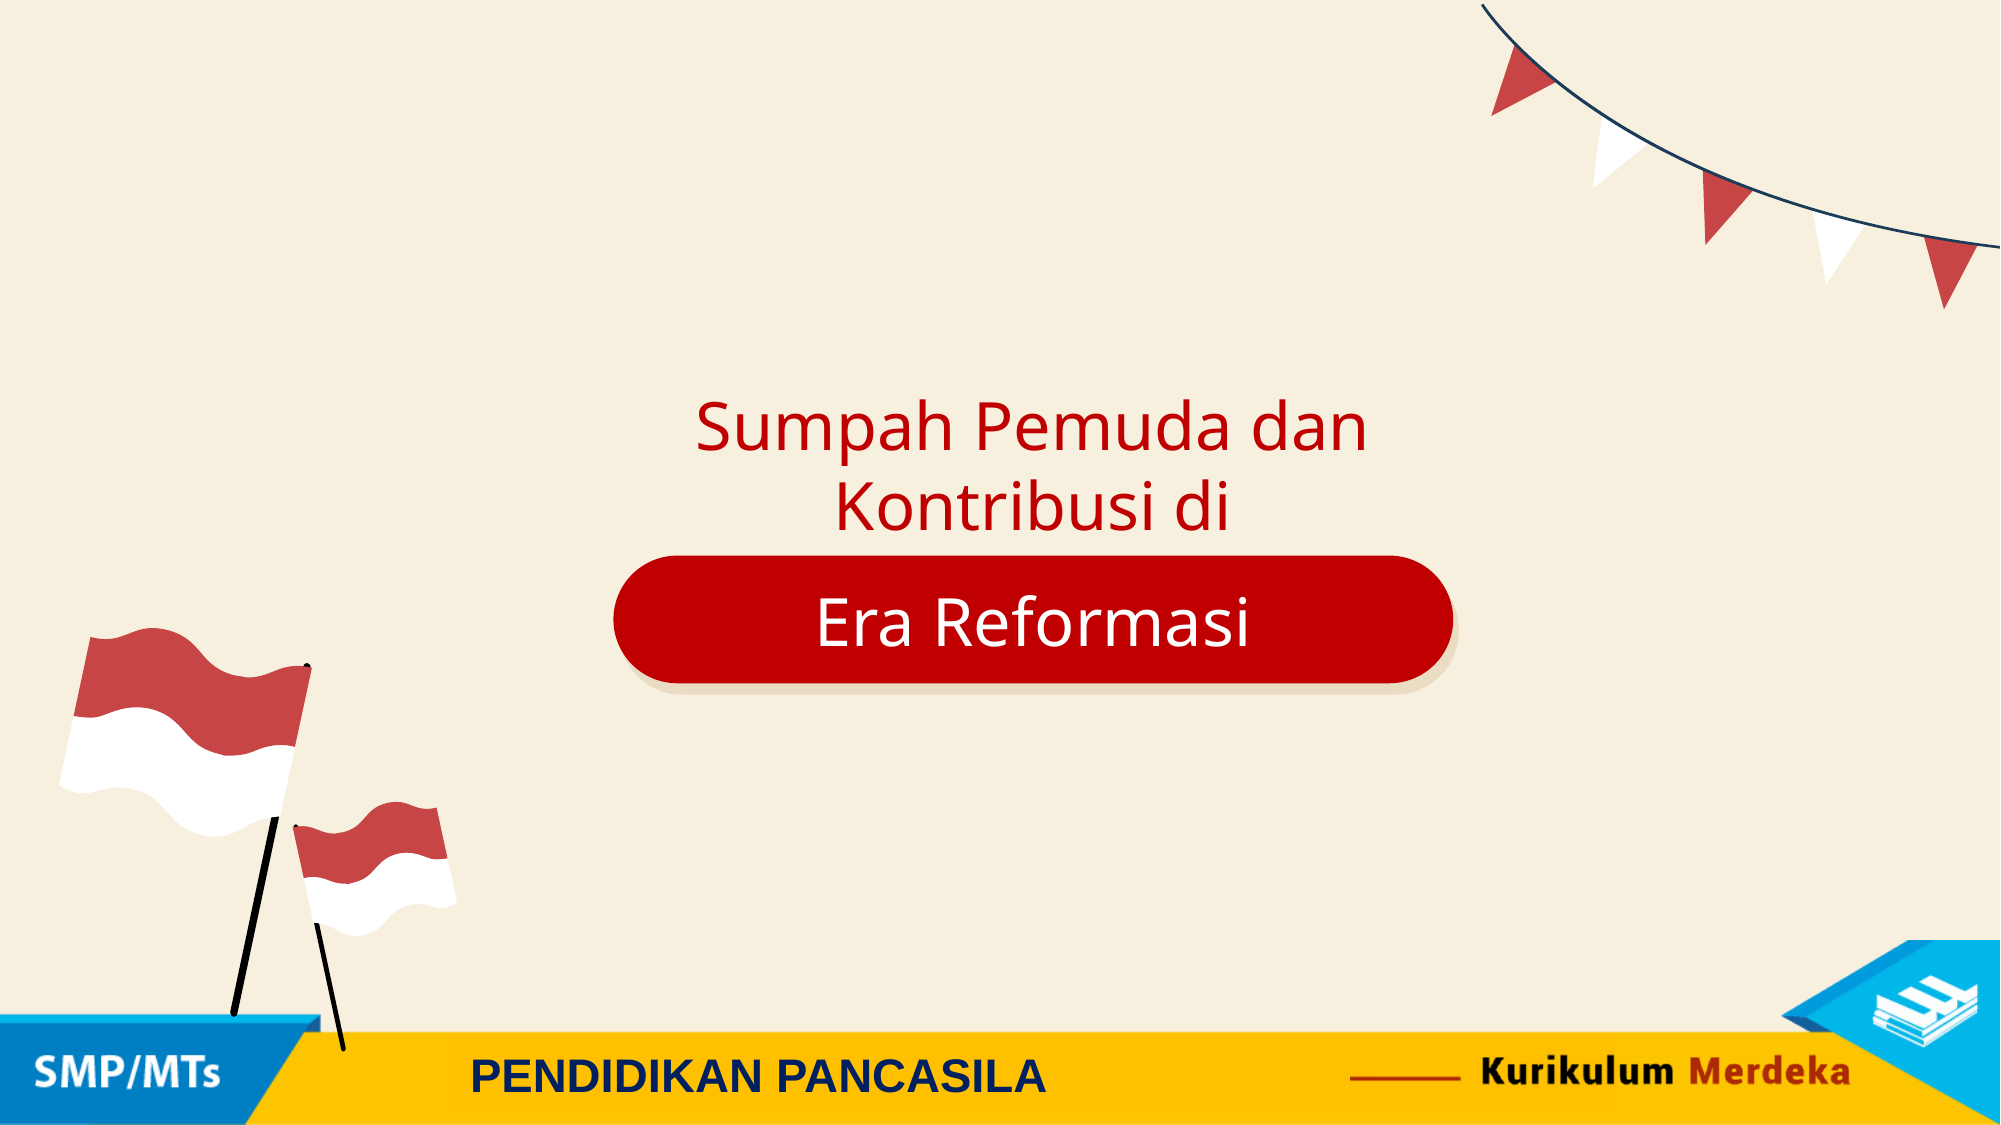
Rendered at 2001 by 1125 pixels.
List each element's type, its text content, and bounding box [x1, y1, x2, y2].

text_box Era Reformasi [613, 555, 1454, 684]
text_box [1481, 3, 2000, 310]
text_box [59, 628, 312, 1017]
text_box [0, 940, 2000, 1125]
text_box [292, 801, 458, 1052]
text_box Sumpah Pemuda dan Kontribusi di [661, 376, 1406, 552]
